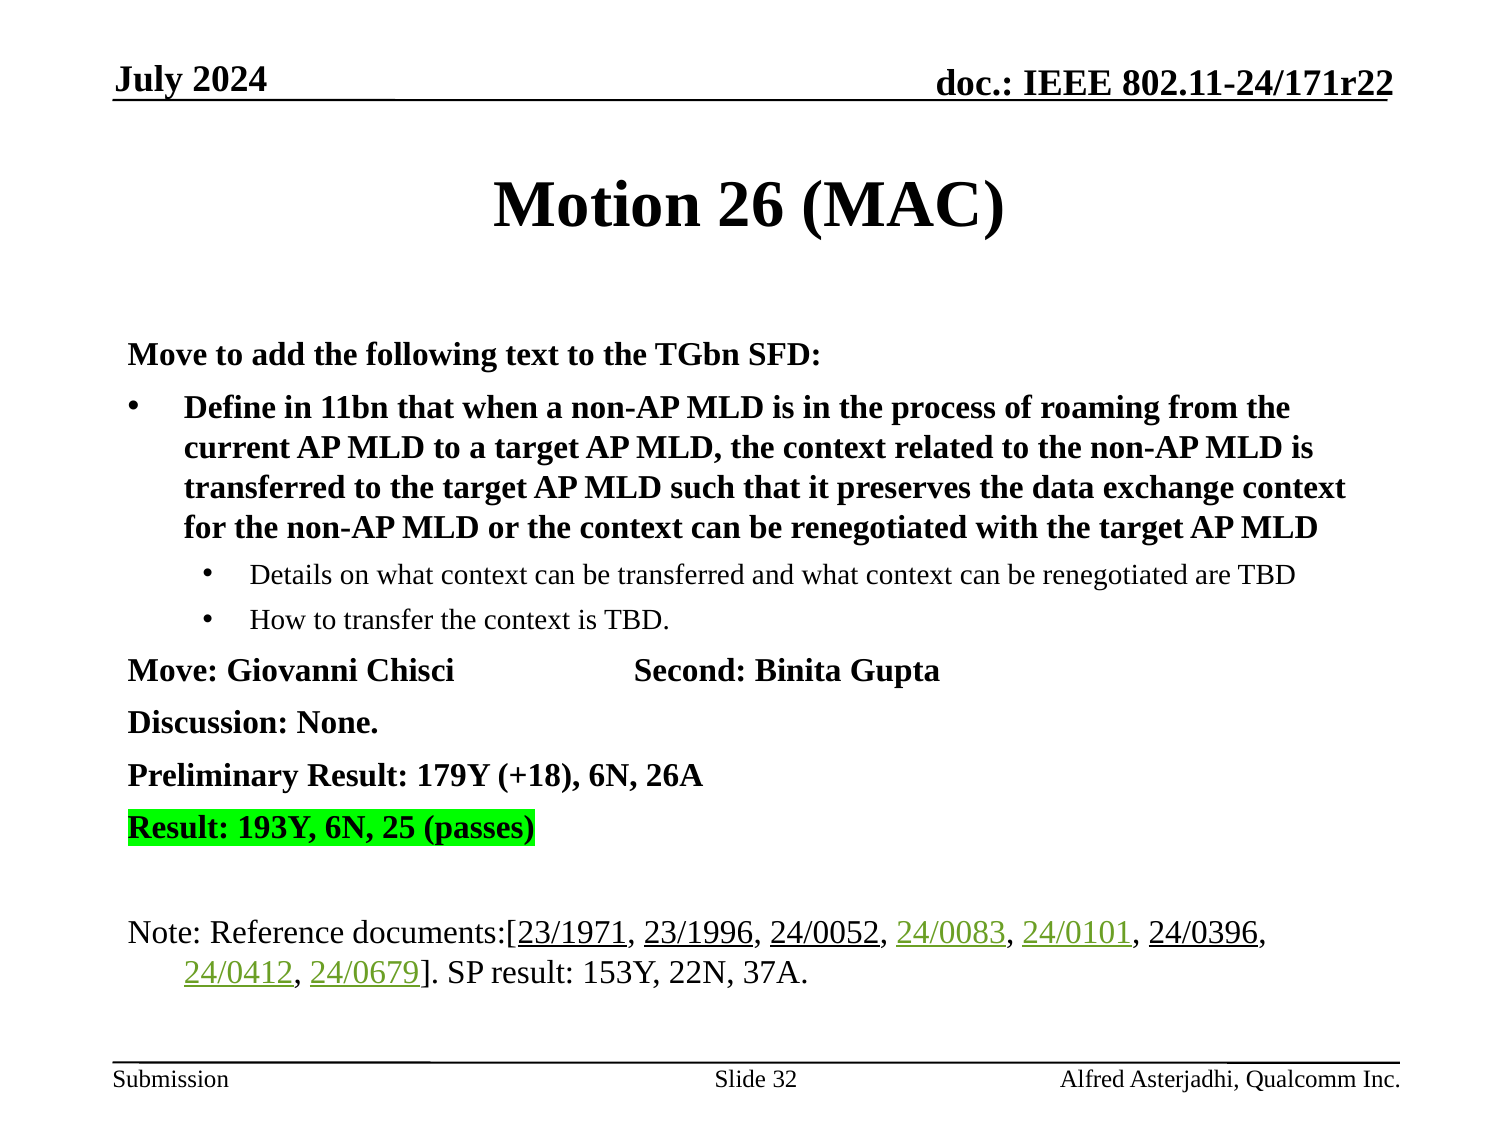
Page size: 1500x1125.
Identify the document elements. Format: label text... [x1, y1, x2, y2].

footer Alfred Asterjadhi, Qualcomm Inc. [878, 1061, 1402, 1093]
title Motion 26 (MAC) [112, 112, 1388, 288]
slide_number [114, 54, 423, 100]
slide_number Slide 32 [712, 1061, 800, 1123]
list Move to add the following text to the TGbn SFD: Define in 11bn that when a non-AP MLD is in the process of roaming from the current AP MLD to a target AP MLD, the context related to the non-AP MLD is transferred to the target AP MLD such that it preserves the data exchange context for the non-AP MLD or the context can be renegotiated with the target AP MLD Details on what context can be transferred and what context can be renegotiated are TBD How to transfer the context is TBD. Move: Giovanni Chisci Second: Binita Gupta Discussion: None. Preliminary Result: 179Y (+18), 6N, 26A Result: 193Y, 6N, 25 (passes) Note: Reference documents:[23/1971, 23/1996, 24/0052, 24/0083, 24/0101, 24/0396, 24/0412, 24/0679]. SP result: 153Y, 22N, 37A. [112, 324, 1388, 1000]
